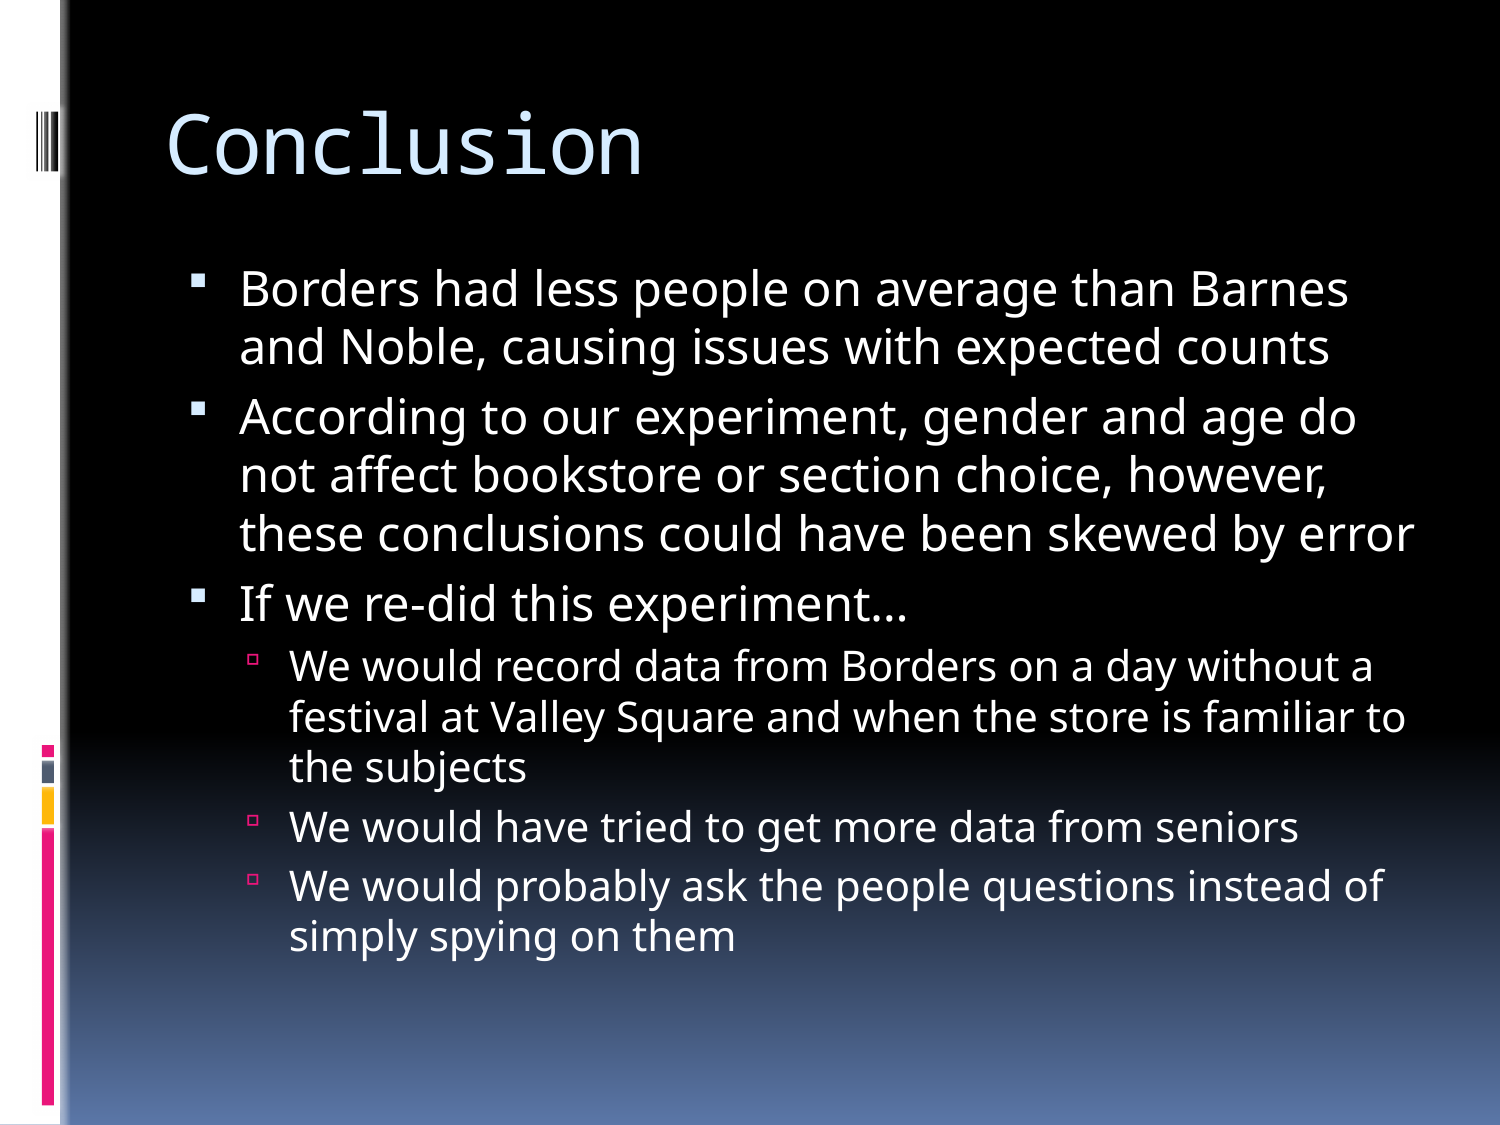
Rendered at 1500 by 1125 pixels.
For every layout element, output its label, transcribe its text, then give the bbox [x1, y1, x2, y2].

title Conclusion [150, 83, 1425, 234]
list Borders had less people on average than Barnes and Noble, causing issues with expected counts According to our experiment, gender and age do not affect bookstore or section choice, however, these conclusions could have been skewed by error If we re-did this experiment… We would record data from Borders on a day without a festival at Valley Square and when the store is familiar to the subjects We would have tried to get more data from seniors We would probably ask the people questions instead of simply spying on them [162, 249, 1438, 1000]
